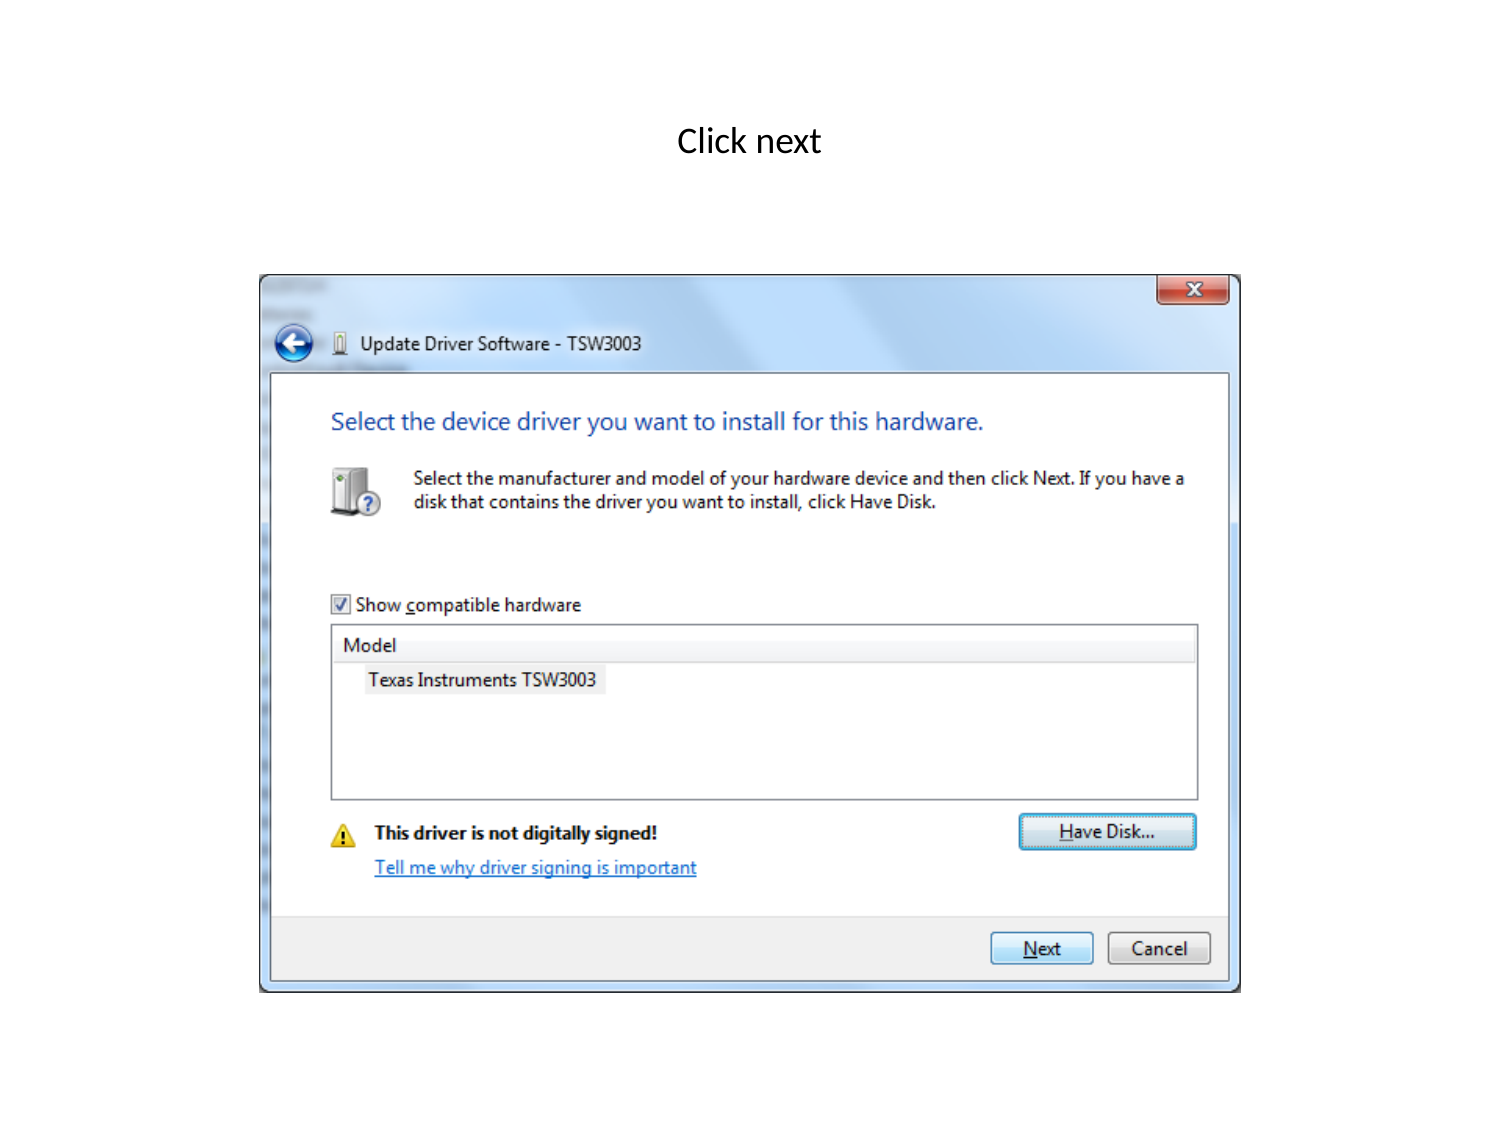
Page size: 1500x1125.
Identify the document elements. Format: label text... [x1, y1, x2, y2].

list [259, 273, 1241, 994]
title Click next [74, 44, 1426, 233]
